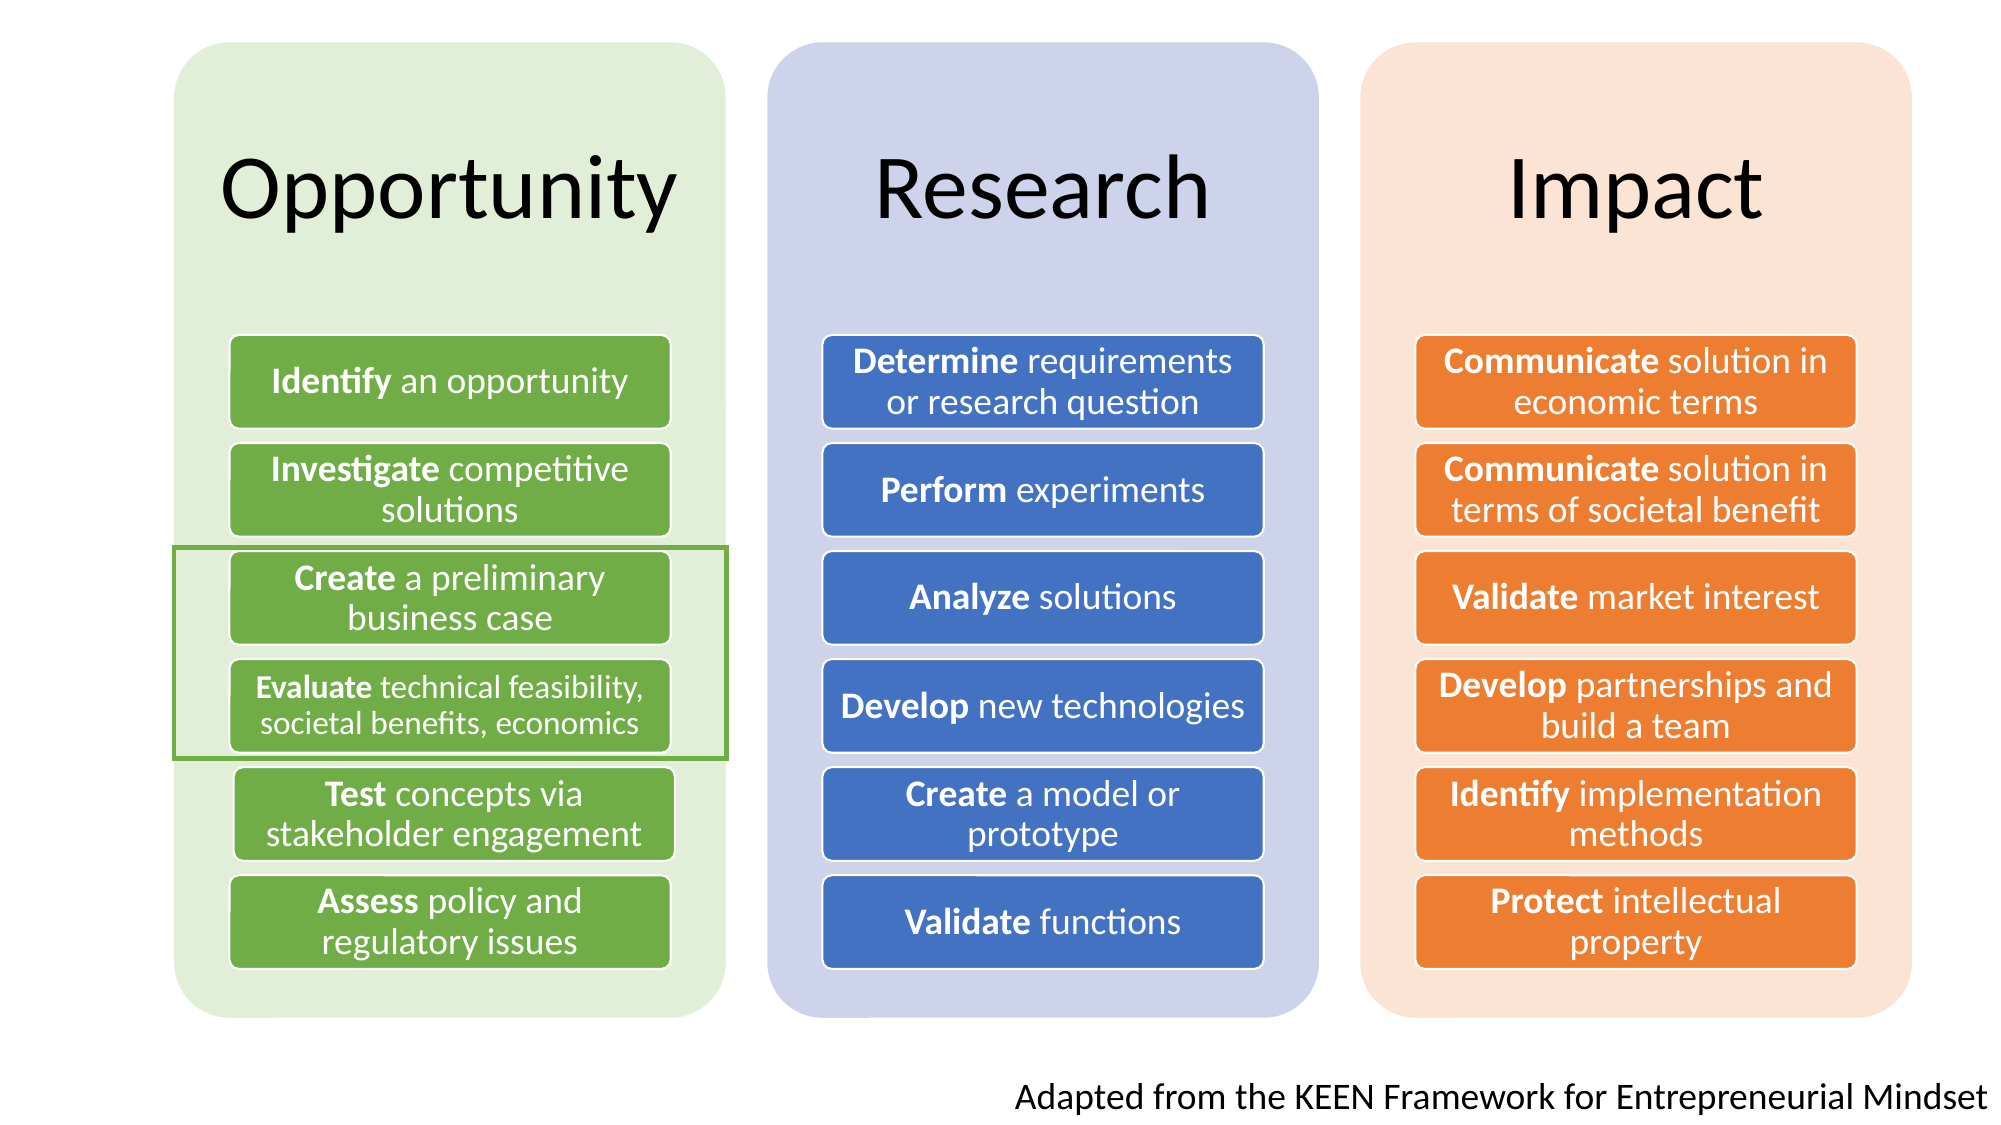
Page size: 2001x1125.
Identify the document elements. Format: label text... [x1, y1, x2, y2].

text_box Adapted from the KEEN Framework for Entrepreneurial Mindset [999, 1064, 2000, 1125]
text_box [173, 42, 1913, 1018]
